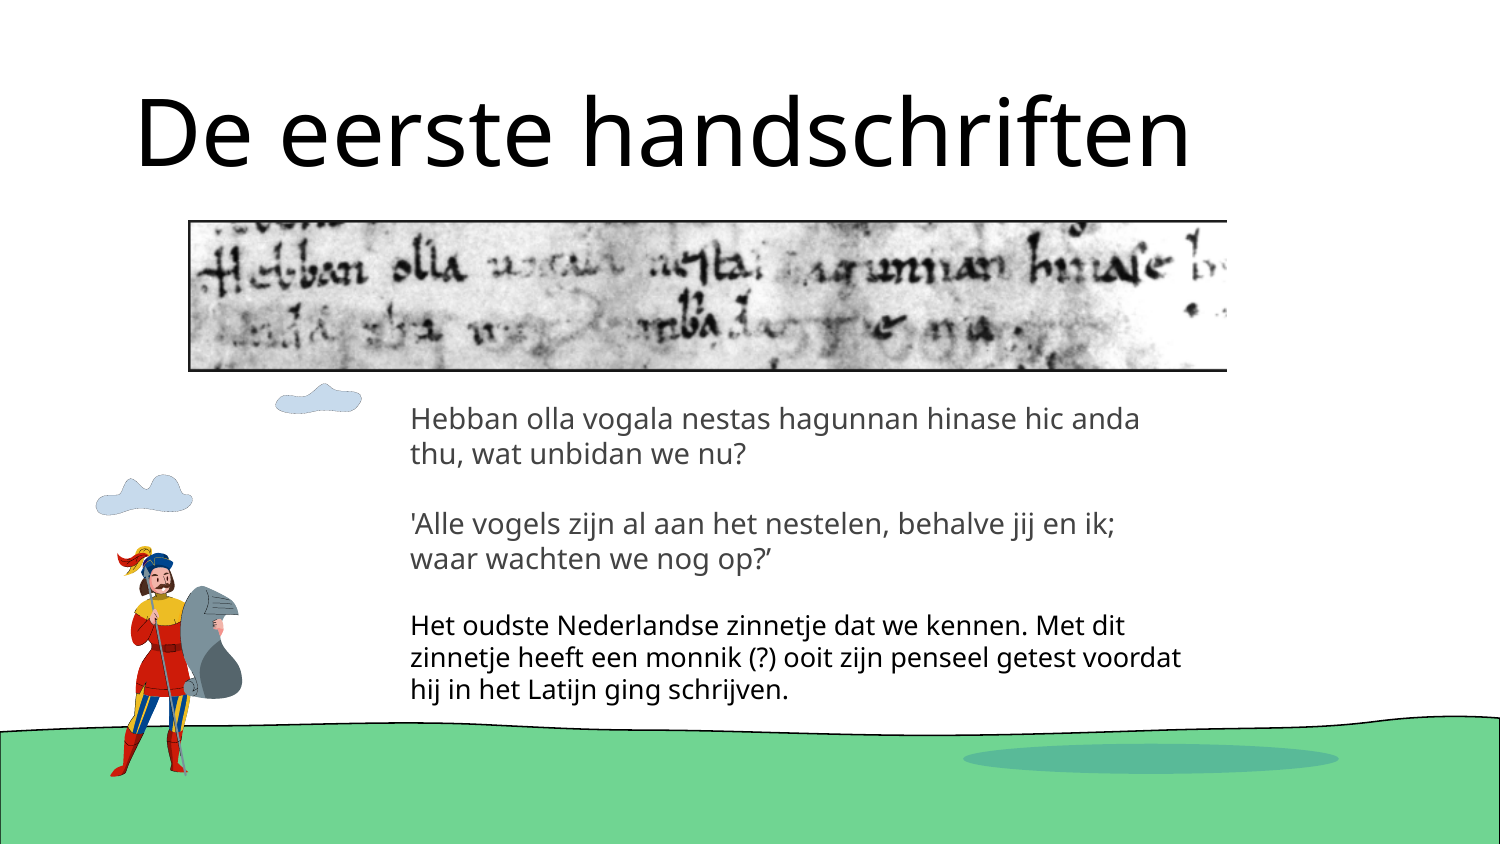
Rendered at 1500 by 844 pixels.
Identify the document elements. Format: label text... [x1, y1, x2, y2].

text_box [963, 743, 1339, 774]
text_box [109, 545, 244, 778]
list Hebban olla vogala nestas hagunnan hinase hic anda thu, wat unbidan we nu? 'Alle vogels zijn al aan het nestelen, behalve jij en ik; waar wachten we nog op?’ Het oudste Nederlandse zinnetje dat we kennen. Met dit zinnetje heeft een monnik (?) ooit zijn penseel getest voordat hij in het Latijn ging schrijven. [372, 385, 1202, 712]
text_box [96, 474, 193, 516]
title De eerste handschriften [118, 72, 1382, 167]
picture [188, 220, 1227, 373]
text_box [0, 716, 1500, 844]
text_box [275, 383, 362, 414]
